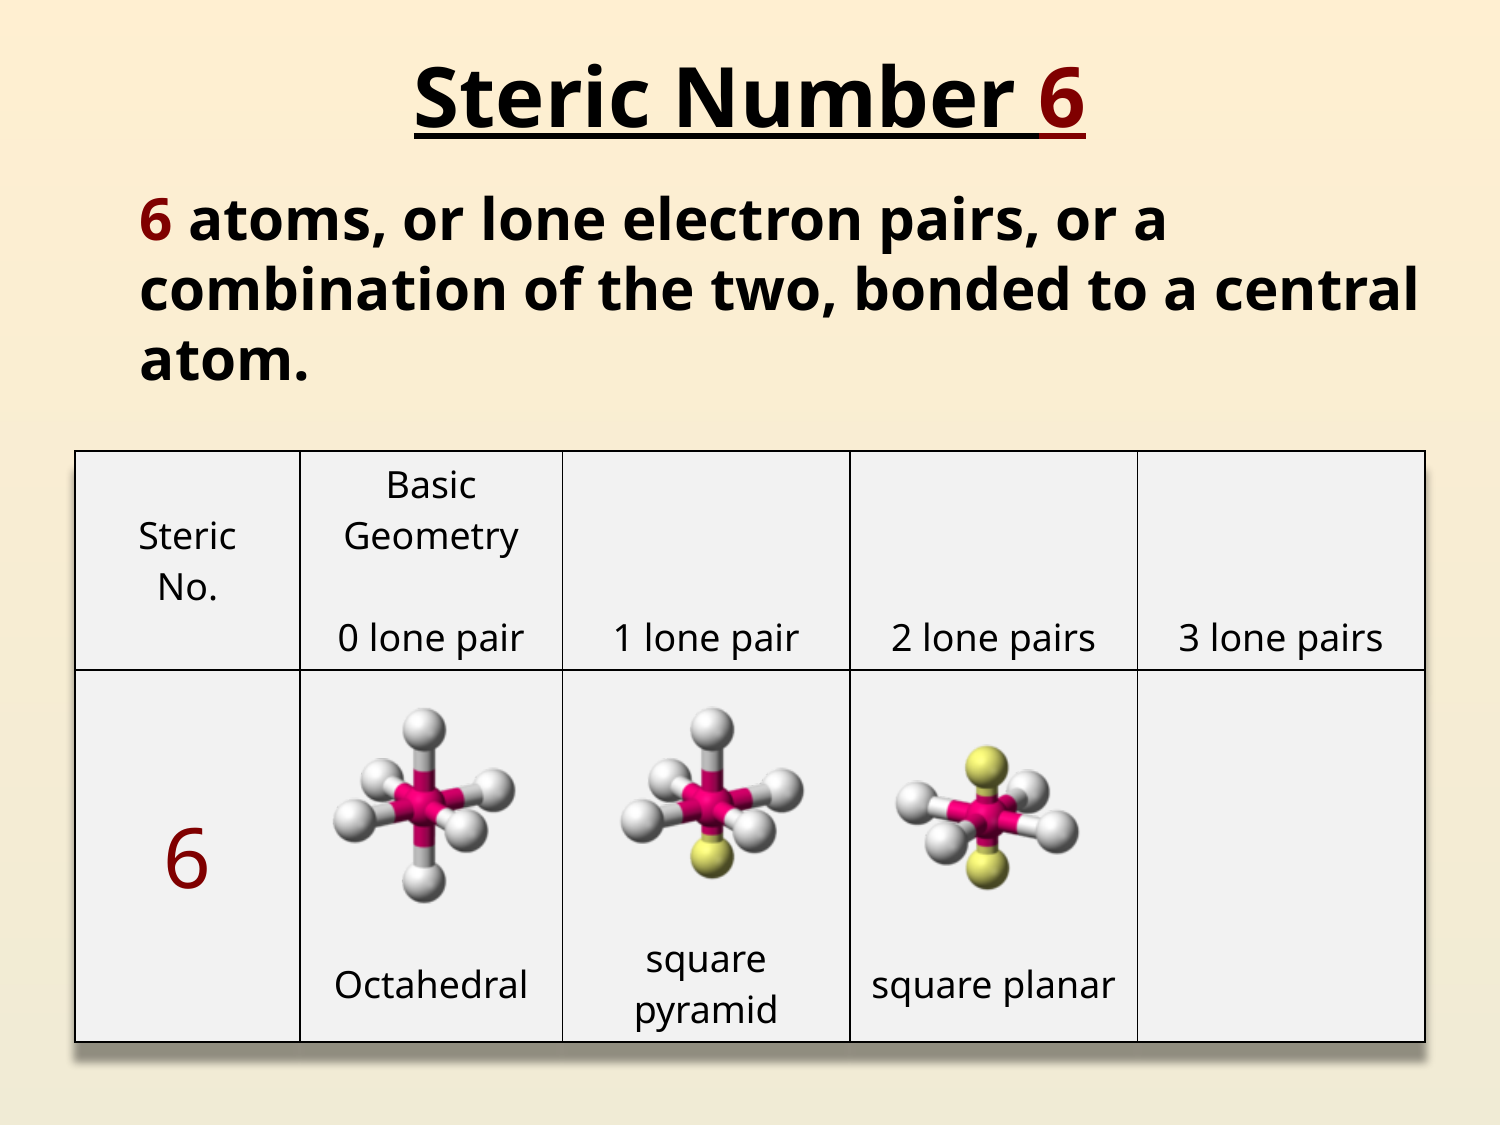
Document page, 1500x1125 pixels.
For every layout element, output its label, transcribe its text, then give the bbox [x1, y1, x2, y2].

table_cell [1138, 671, 1424, 1041]
picture [887, 737, 1088, 899]
picture [612, 699, 813, 888]
title Steric Number 6 [112, 0, 1388, 188]
table_header 3 lone pairs [1138, 452, 1424, 669]
table_cell 6 [76, 671, 299, 1041]
picture [324, 699, 526, 913]
table_cell square pyramid [563, 671, 849, 1041]
table_header 2 lone pairs [851, 452, 1137, 669]
text_box 6 atoms, or lone electron pairs, or a combination of the two, bonded to a central atom. [125, 174, 1438, 400]
table_header Basic Geometry 0 lone pair [301, 452, 562, 669]
table_header 1 lone pair [563, 452, 849, 669]
table_cell Octahedral [301, 671, 562, 1041]
table_cell square planar [851, 671, 1137, 1041]
table_header Steric No. [76, 452, 299, 669]
